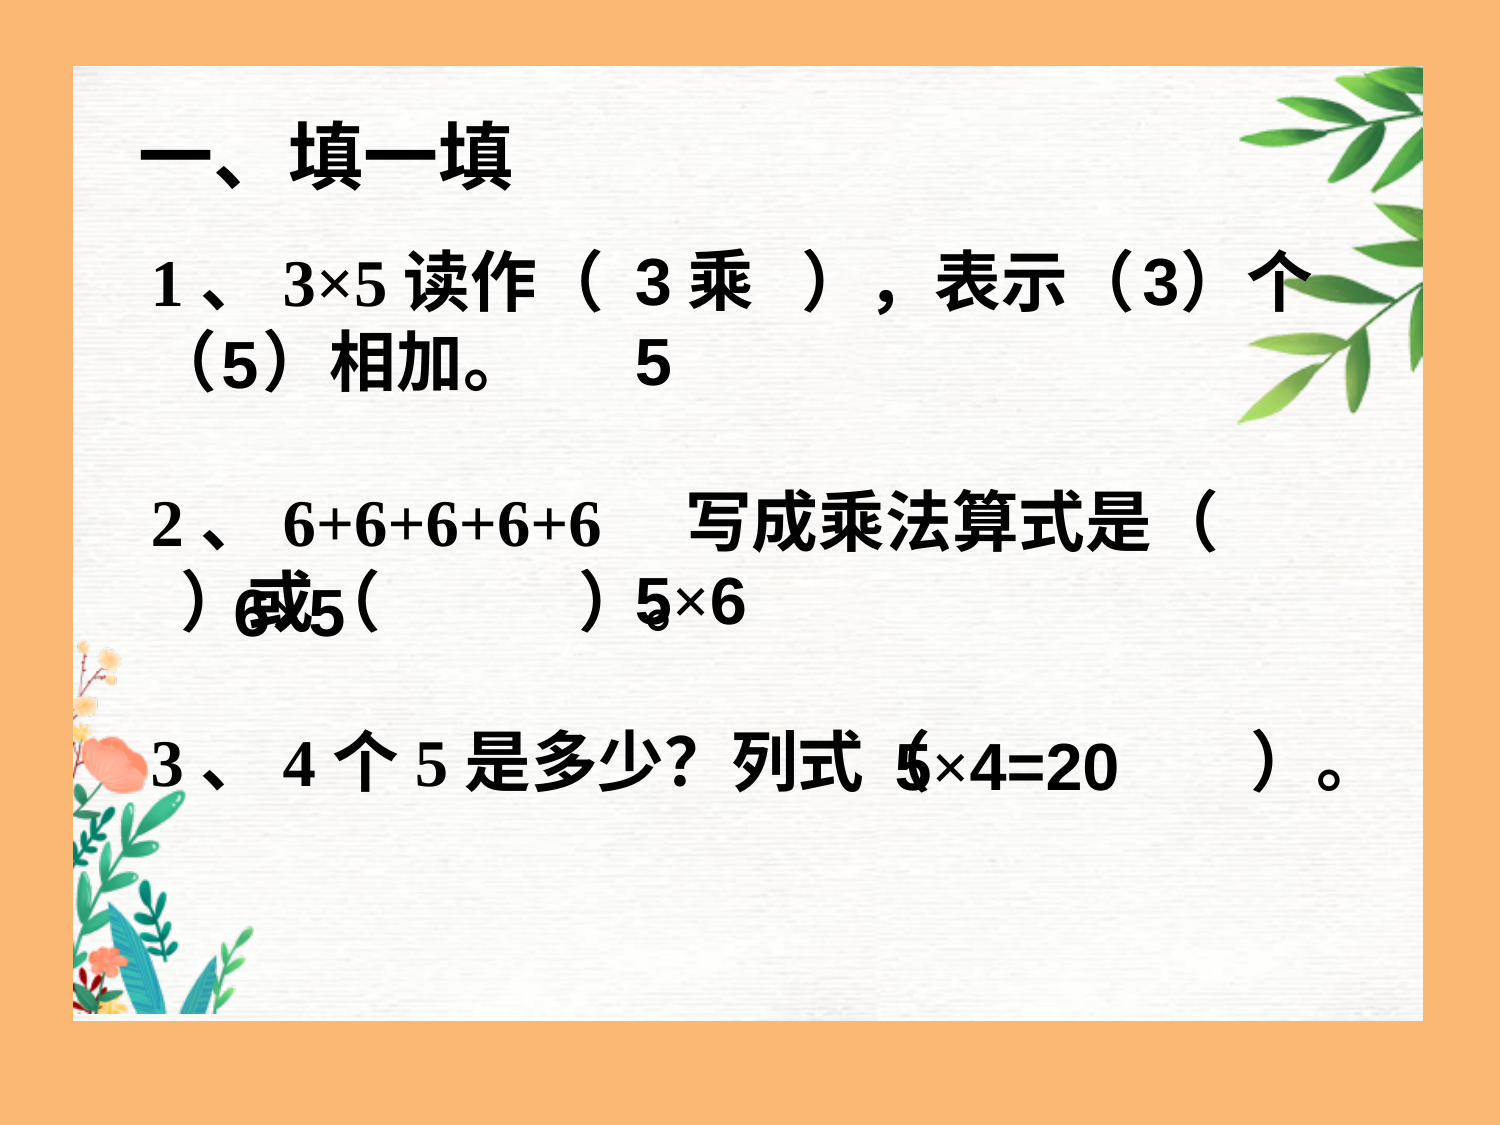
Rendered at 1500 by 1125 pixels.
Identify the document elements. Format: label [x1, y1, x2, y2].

picture [73, 66, 1423, 1021]
text_box [0, 0, 1500, 1125]
